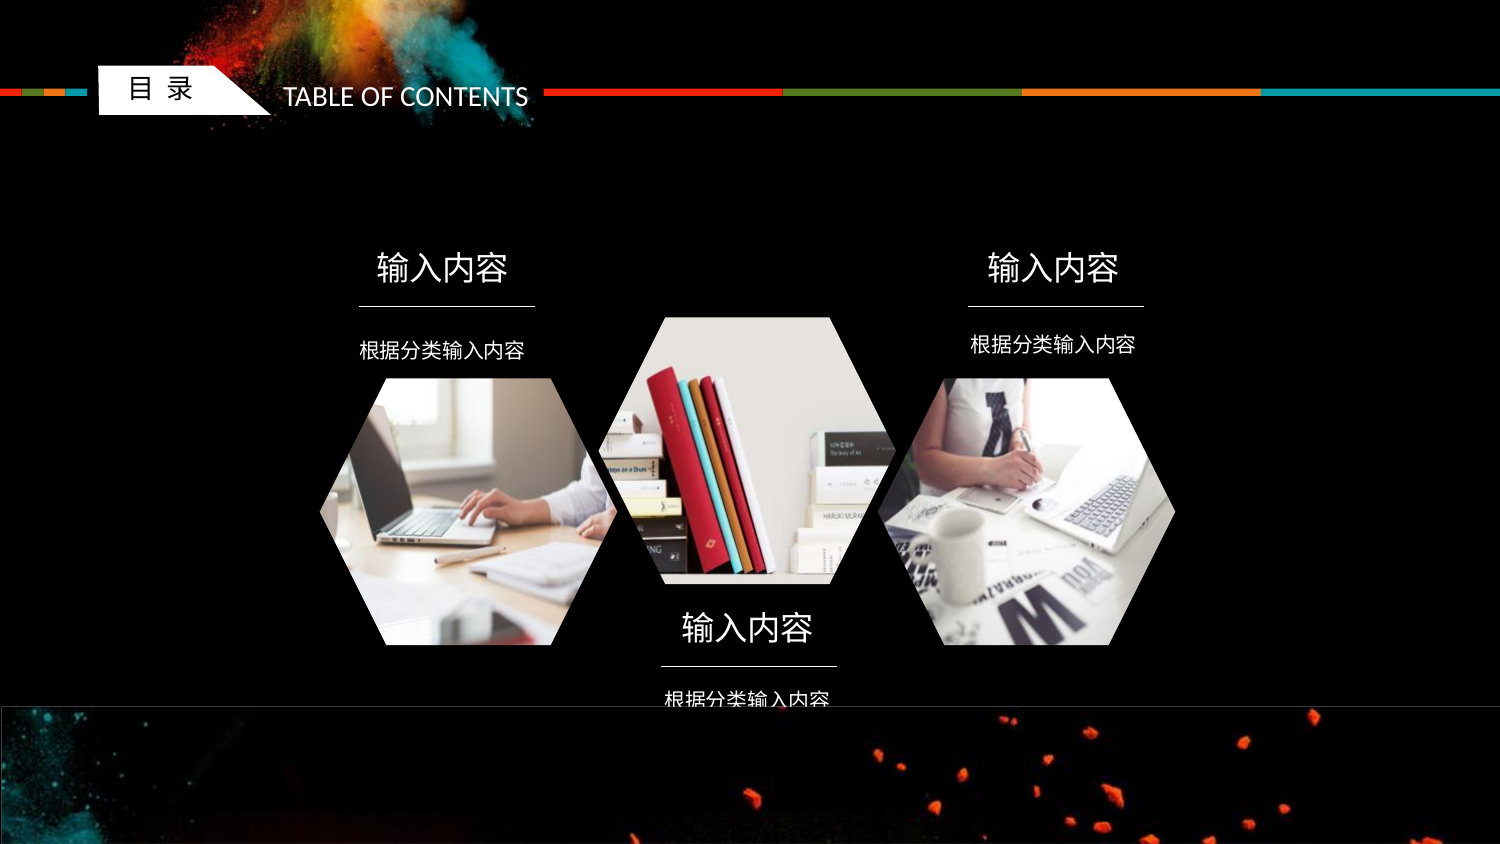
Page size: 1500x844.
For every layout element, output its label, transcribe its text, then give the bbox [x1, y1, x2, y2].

text_box 输入内容 [622, 600, 873, 655]
text_box [318, 377, 619, 647]
text_box [876, 377, 1177, 647]
text_box 根据分类输入内容 [861, 324, 1246, 364]
text_box 根据分类输入内容 [250, 330, 635, 371]
text_box 输入内容 [928, 239, 1180, 295]
text_box [597, 316, 898, 586]
text_box 根据分类输入内容 [555, 679, 940, 706]
text_box 输入内容 [317, 239, 568, 319]
picture [1, 706, 1500, 844]
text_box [0, 0, 1500, 203]
